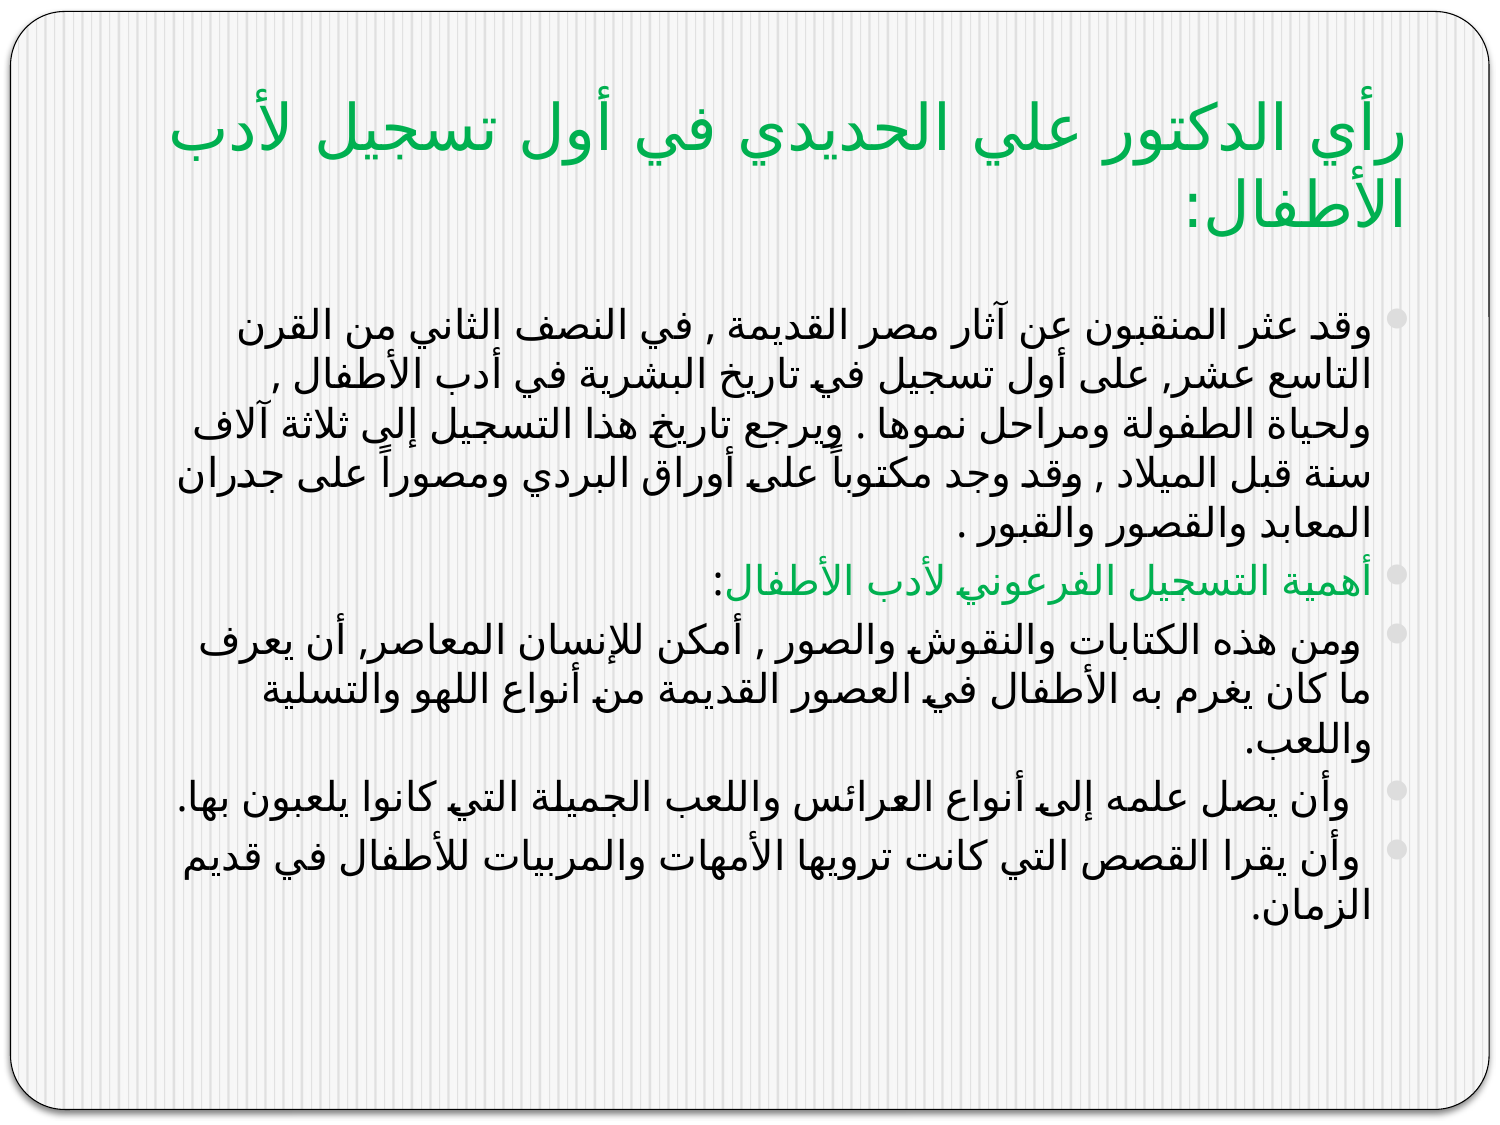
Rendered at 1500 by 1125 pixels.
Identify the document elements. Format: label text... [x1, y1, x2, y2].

title رأي الدكتور علي الحديدي في أول تسجيل لأدب الأطفال: [147, 78, 1423, 256]
list وقد عثر المنقبون عن آثار مصر القديمة , في النصف الثاني من القرن التاسع عشر, على أول تسجيل في تاريخ البشرية في أدب الأطفال , ولحياة الطفولة ومراحل نموها . ويرجع تاريخ هذا التسجيل إلى ثلاثة آلاف سنة قبل الميلاد , وقد وجد مكتوباً على أوراق البردي ومصوراً على جدران المعابد والقصور والقبور . أهمية التسجيل الفرعوني لأدب الأطفال: ومن هذه الكتابات والنقوش والصور , أمكن للإنسان المعاصر, أن يعرف ما كان يغرم به الأطفال في العصور القديمة من أنواع اللهو والتسلية واللعب. وأن يصل علمه إلى أنواع العرائس واللعب الجميلة التي كانوا يلعبون بها. وأن يقرا القصص التي كانت ترويها الأمهات والمربيات للأطفال في قديم الزمان. [150, 290, 1425, 988]
